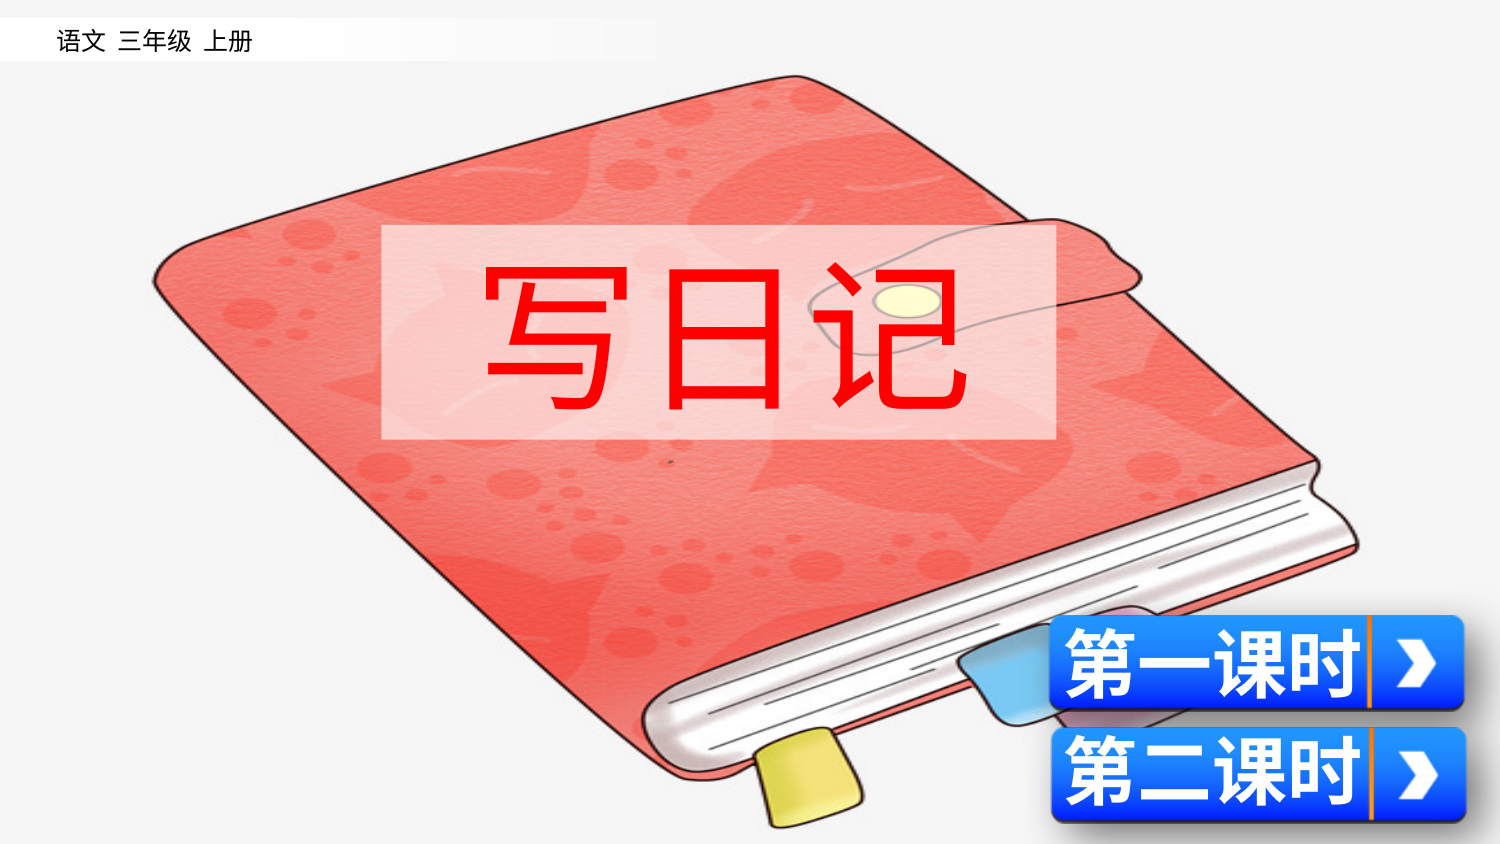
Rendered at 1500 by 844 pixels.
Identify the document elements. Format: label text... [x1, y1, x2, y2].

text_box [0, 17, 756, 62]
picture [0, 0, 1500, 844]
text_box 第一课时 [1027, 611, 1398, 714]
text_box 写日记 [381, 224, 1057, 440]
text_box 第二课时 [1036, 719, 1390, 821]
text_box 语文 三年级 上册 [41, 18, 269, 63]
